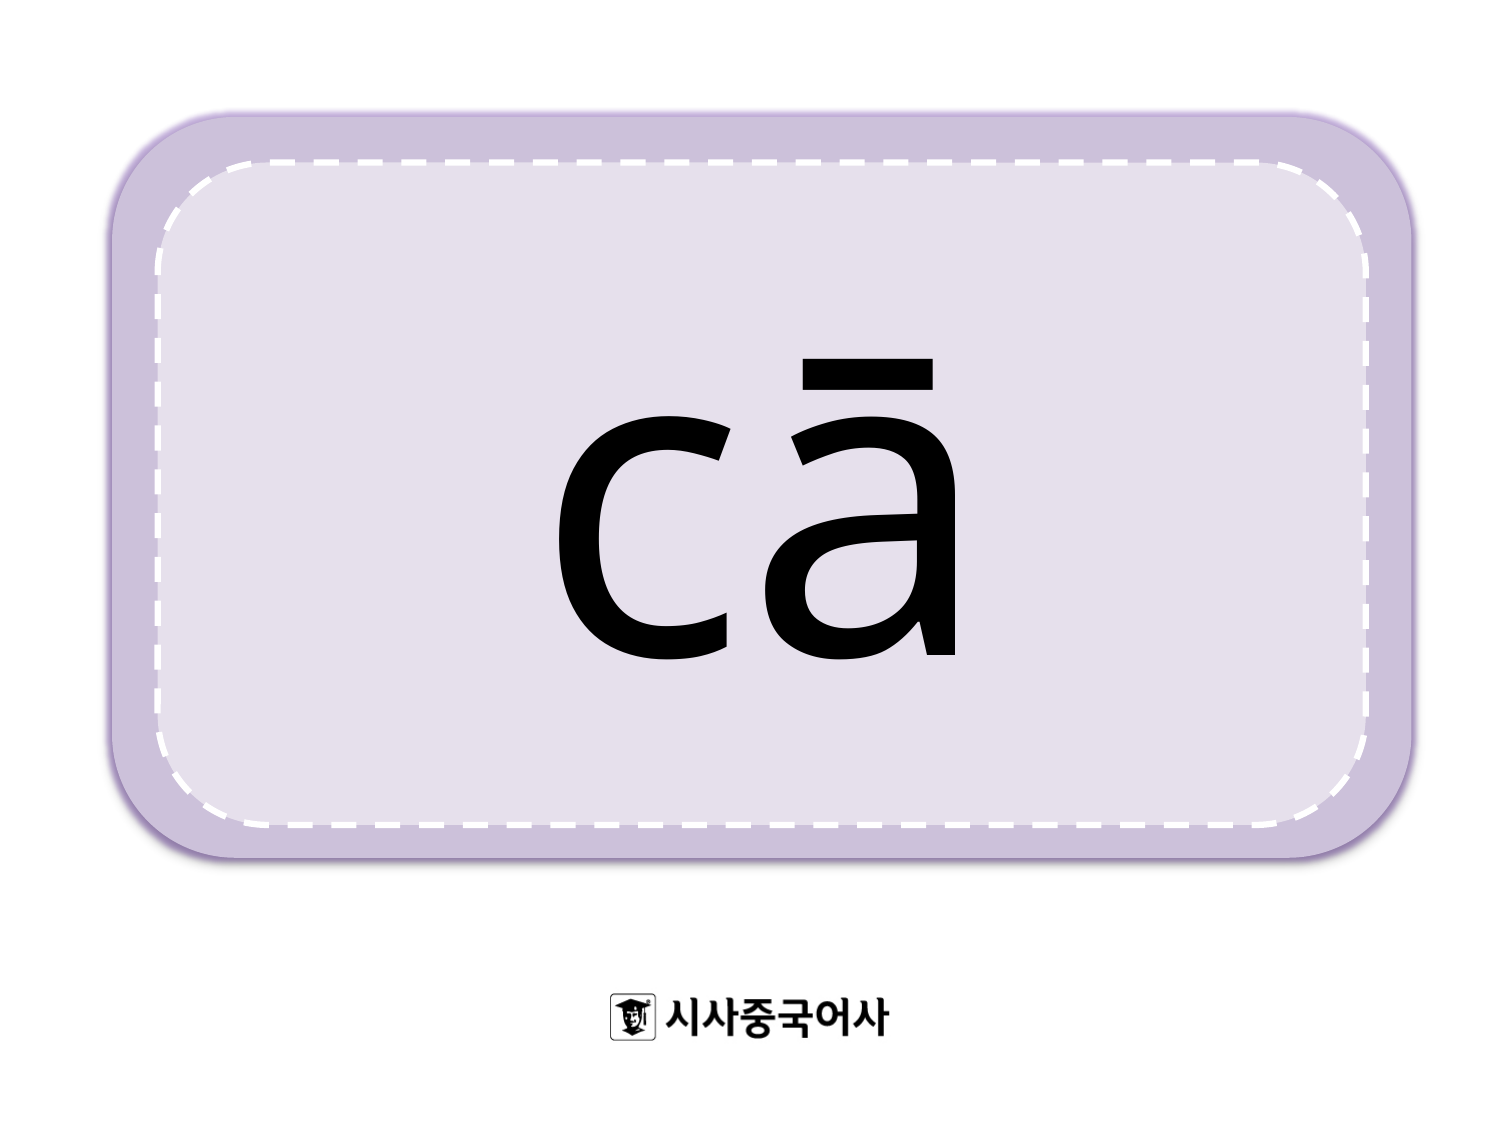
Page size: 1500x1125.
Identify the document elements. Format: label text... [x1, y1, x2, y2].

text_box cā [159, 149, 1368, 812]
picture [602, 987, 898, 1047]
